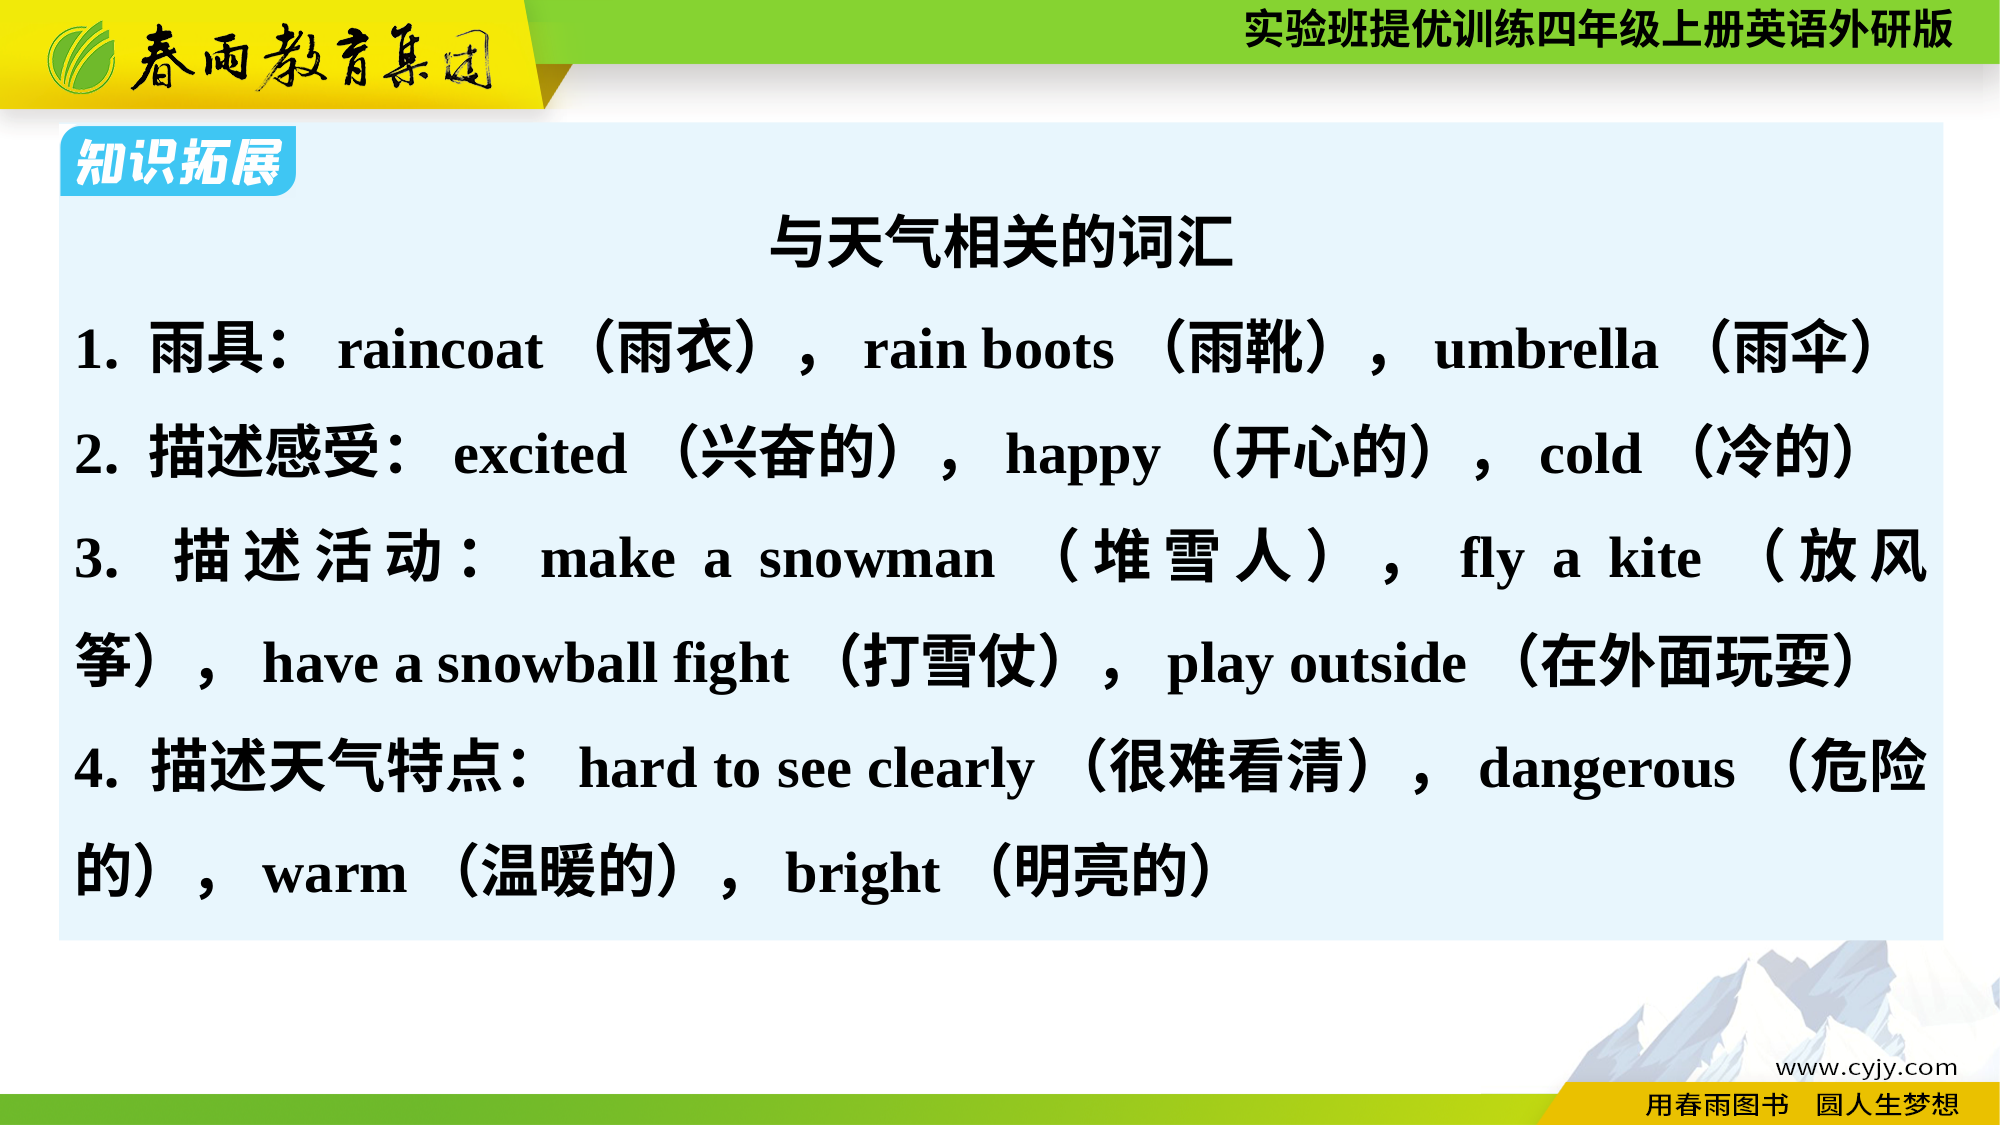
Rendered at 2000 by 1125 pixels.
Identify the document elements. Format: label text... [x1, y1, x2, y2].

list 与天气相关的词汇 1. 雨具：raincoat（雨衣），rain boots（雨靴），umbrella（雨伞） 2. 描述感受：excited（兴奋的），happy（开心的），cold（冷的） 3. 描述活动：make a snowman（堆雪人），fly a kite（放风筝），have a snowball fight（打雪仗），play outside（在外面玩耍） 4. 描述天气特点：hard to see clearly（很难看清），dangerous（危险的），warm（温暖的），bright（明亮的） [59, 122, 1944, 941]
picture [0, 0, 2000, 1125]
